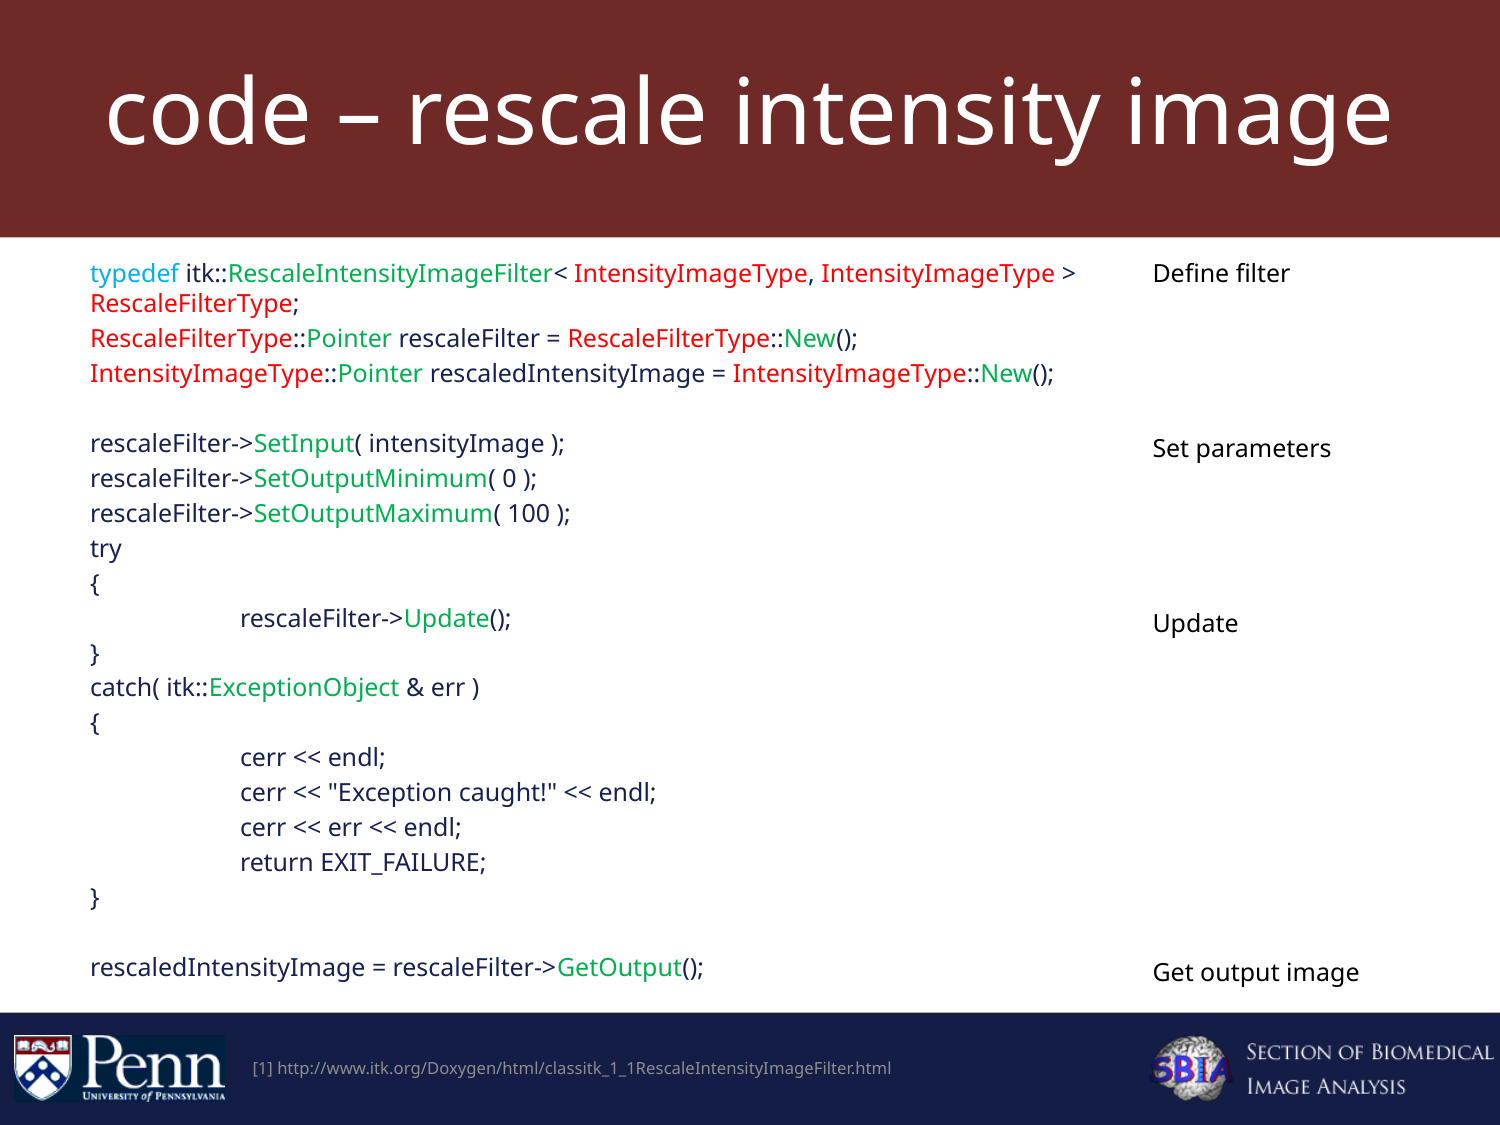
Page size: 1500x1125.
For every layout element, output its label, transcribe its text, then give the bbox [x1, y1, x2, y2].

picture [14, 1035, 225, 1102]
list Define filter Set parameters Update Get output image [1137, 249, 1425, 1000]
title code – rescale intensity image [75, 45, 1425, 238]
footer [1] http://www.itk.org/Doxygen/html/classitk_1_1RescaleIntensityImageFilter.html [237, 1037, 1038, 1098]
list typedef itk::RescaleIntensityImageFilter< IntensityImageType, IntensityImageType > RescaleFilterType; RescaleFilterType::Pointer rescaleFilter = RescaleFilterType::New(); IntensityImageType::Pointer rescaledIntensityImage = IntensityImageType::New(); rescaleFilter->SetInput( intensityImage ); rescaleFilter->SetOutputMinimum( 0 ); rescaleFilter->SetOutputMaximum( 100 ); try { rescaleFilter->Update(); } catch( itk::ExceptionObject & err ) { cerr << endl; cerr << "Exception caught!" << endl; cerr << err << endl; return EXIT_FAILURE; } rescaledIntensityImage = rescaleFilter->GetOutput(); [75, 249, 1100, 1000]
picture [1149, 1034, 1494, 1103]
